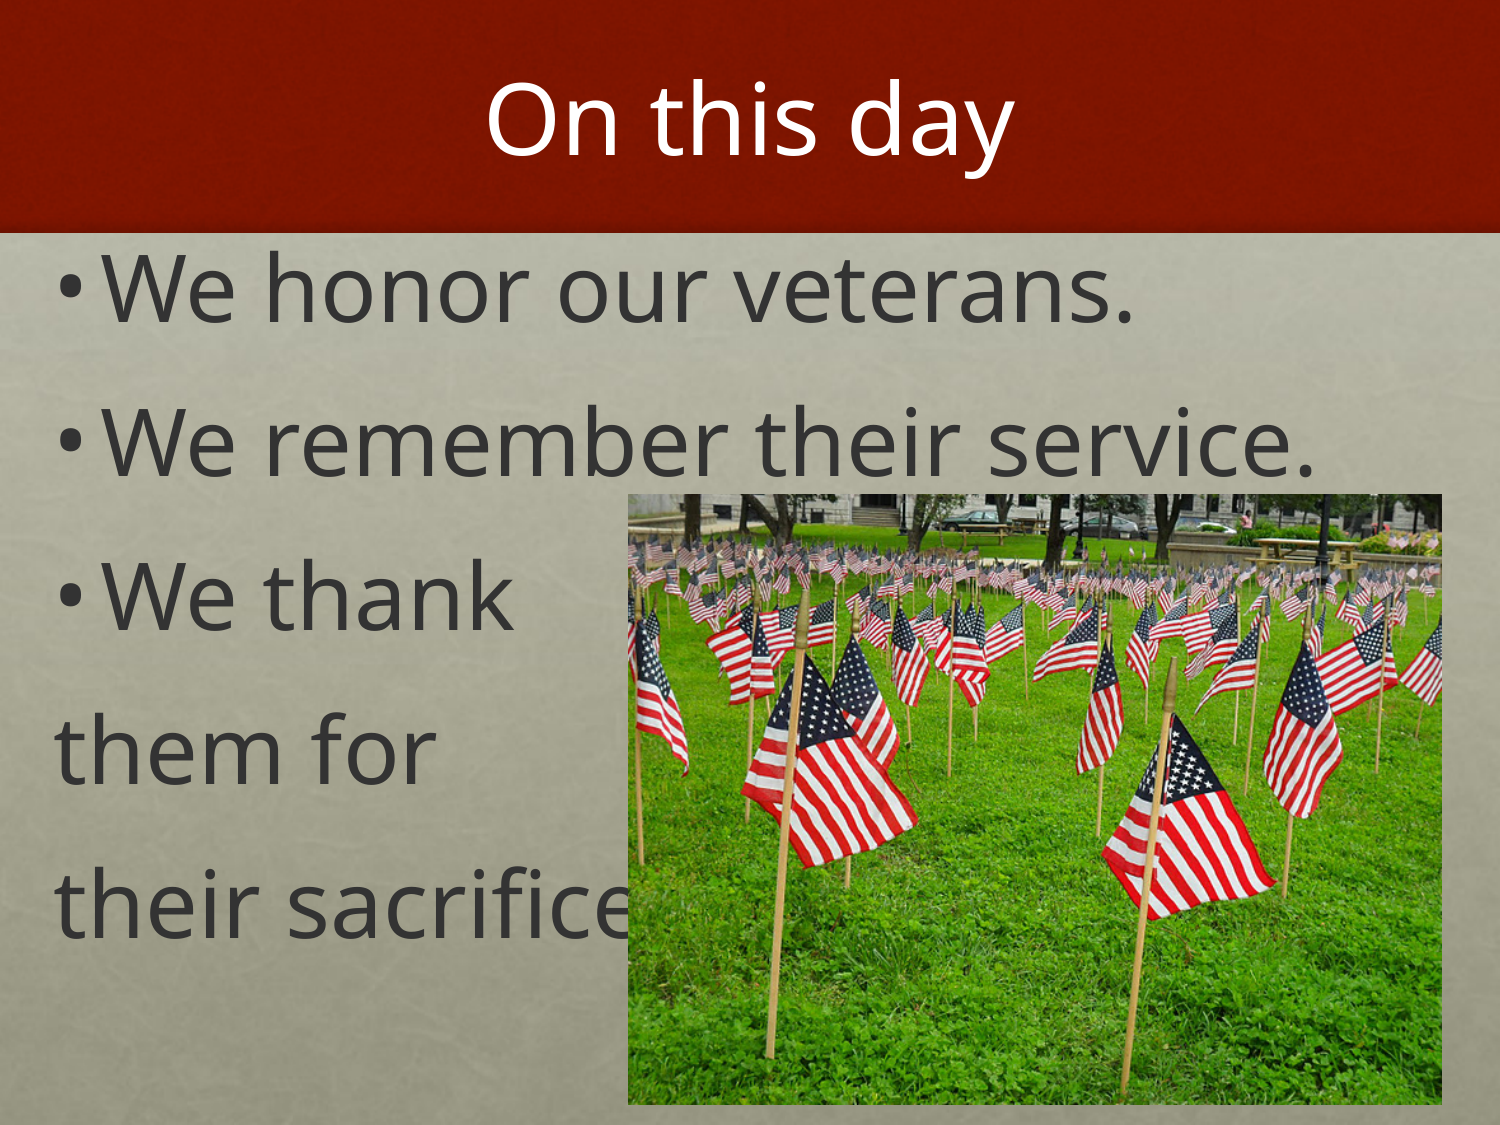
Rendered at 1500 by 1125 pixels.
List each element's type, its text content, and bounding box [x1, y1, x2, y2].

list We honor our veterans. We remember their service. We thank them for their sacrifice. [38, 220, 1372, 967]
title On this day [127, 10, 1372, 220]
picture [0, 214, 1500, 1125]
